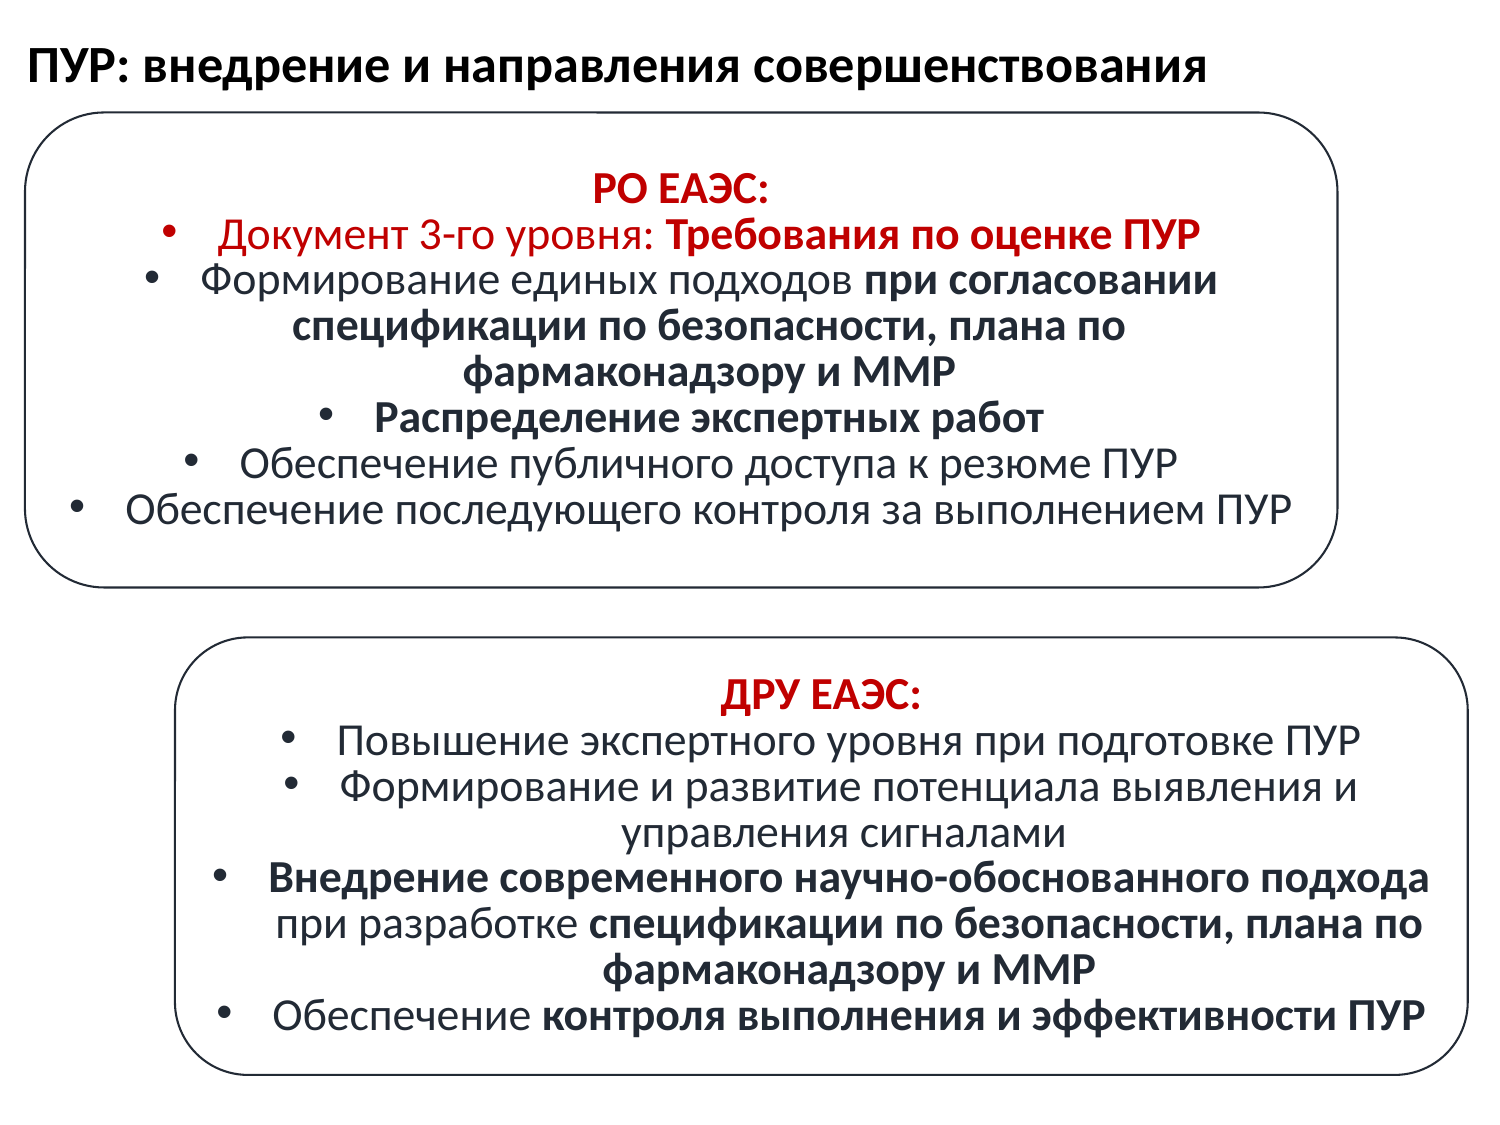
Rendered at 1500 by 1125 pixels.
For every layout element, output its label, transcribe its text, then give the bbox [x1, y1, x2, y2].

text_box ДРУ ЕАЭС: Повышение экспертного уровня при подготовке ПУР Формирование и развитие потенциала выявления и управления сигналами Внедрение современного научно-обоснованного подхода при разработке спецификации по безопасности, плана по фармаконадзору и ММР Обеспечение контроля выполнения и эффективности ПУР [173, 636, 1469, 1076]
text_box РО ЕАЭС: Документ 3-го уровня: Требования по оценке ПУР Формирование единых подходов при согласовании спецификации по безопасности, плана по фармаконадзору и ММР Распределение экспертных работ Обеспечение публичного доступа к резюме ПУР Обеспечение последующего контроля за выполнением ПУР [23, 111, 1339, 589]
title ПУР: внедрение и направления совершенствования [12, 24, 1463, 113]
